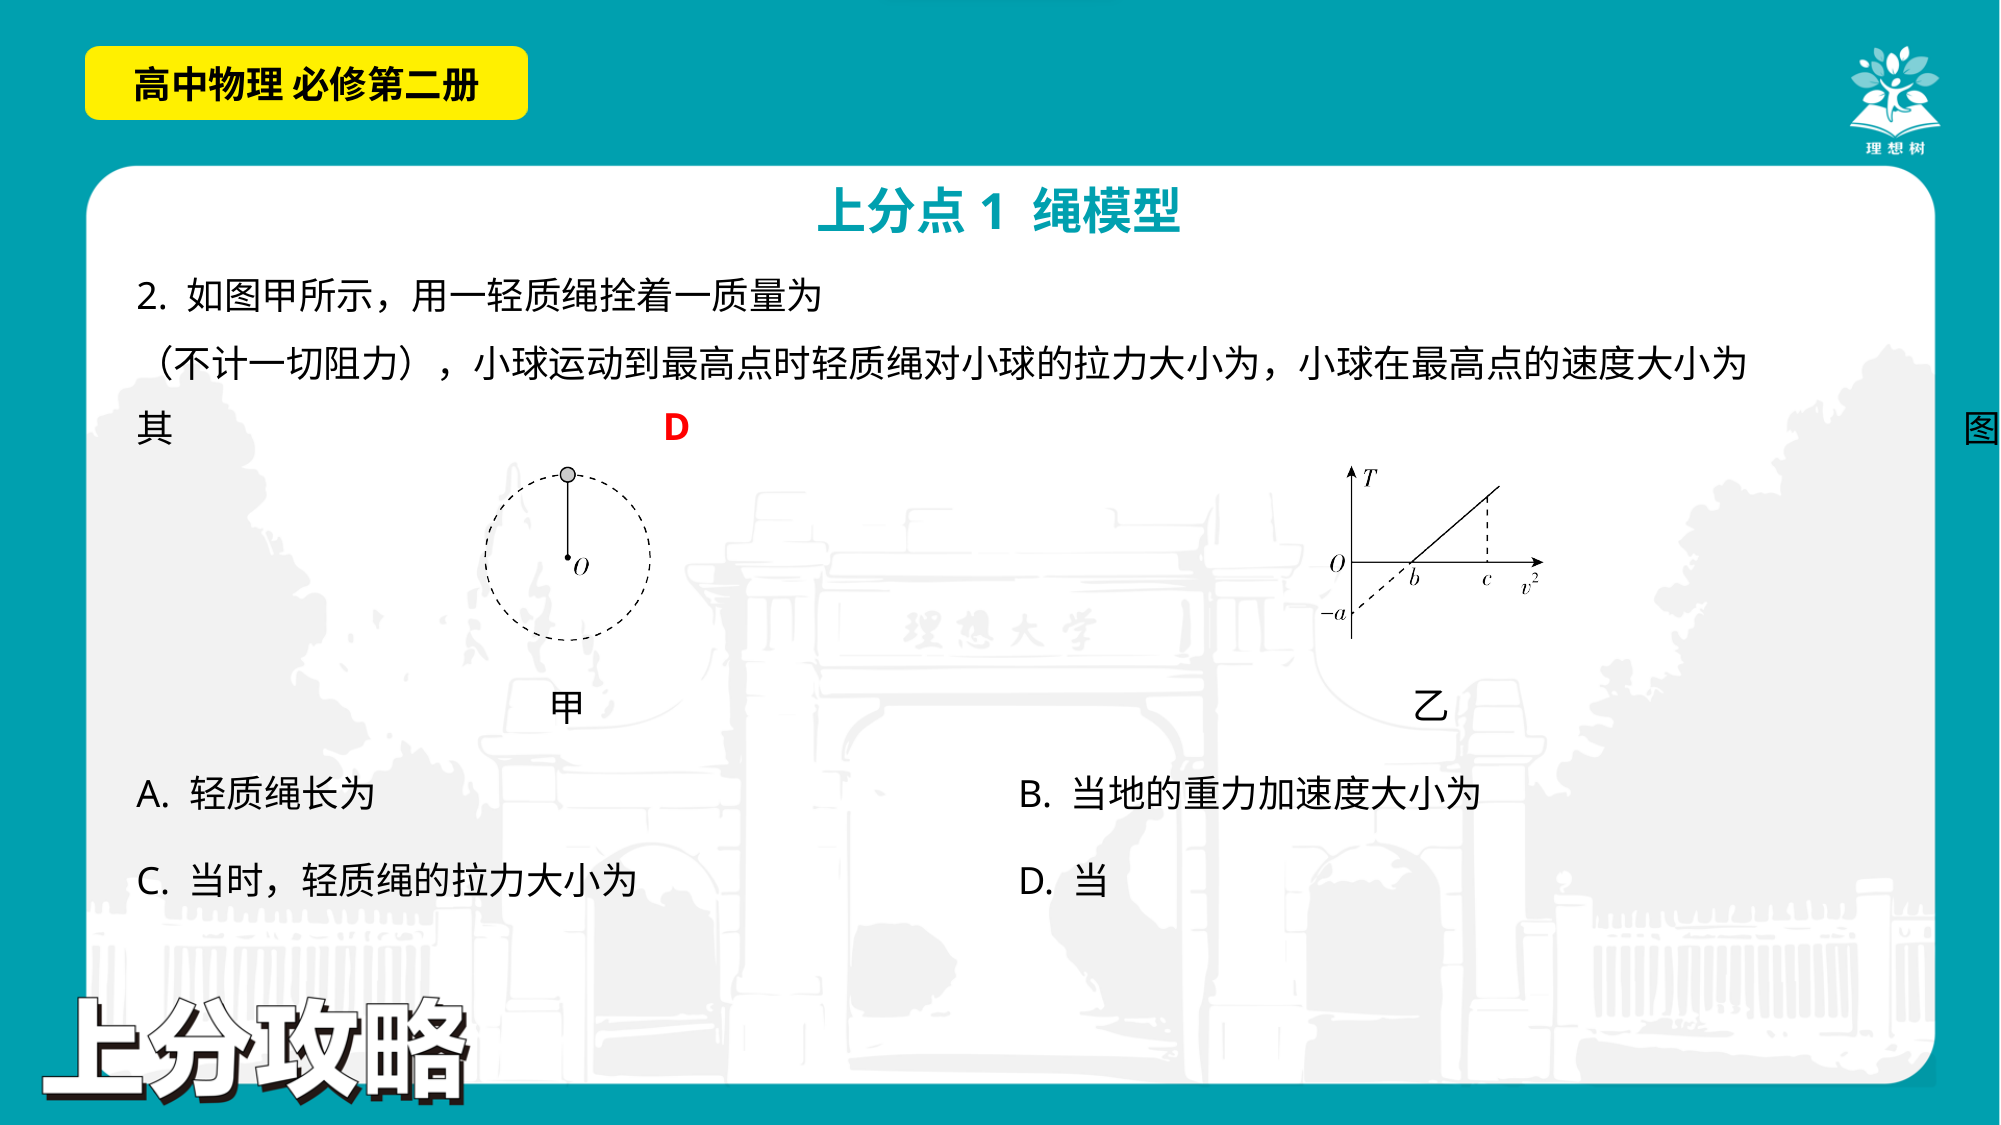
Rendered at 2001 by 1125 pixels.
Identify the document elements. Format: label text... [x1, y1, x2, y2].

text_box 乙 [1408, 659, 1455, 786]
picture [0, 0, 2000, 1125]
text_box D [649, 383, 704, 442]
text_box 甲 [544, 661, 591, 788]
